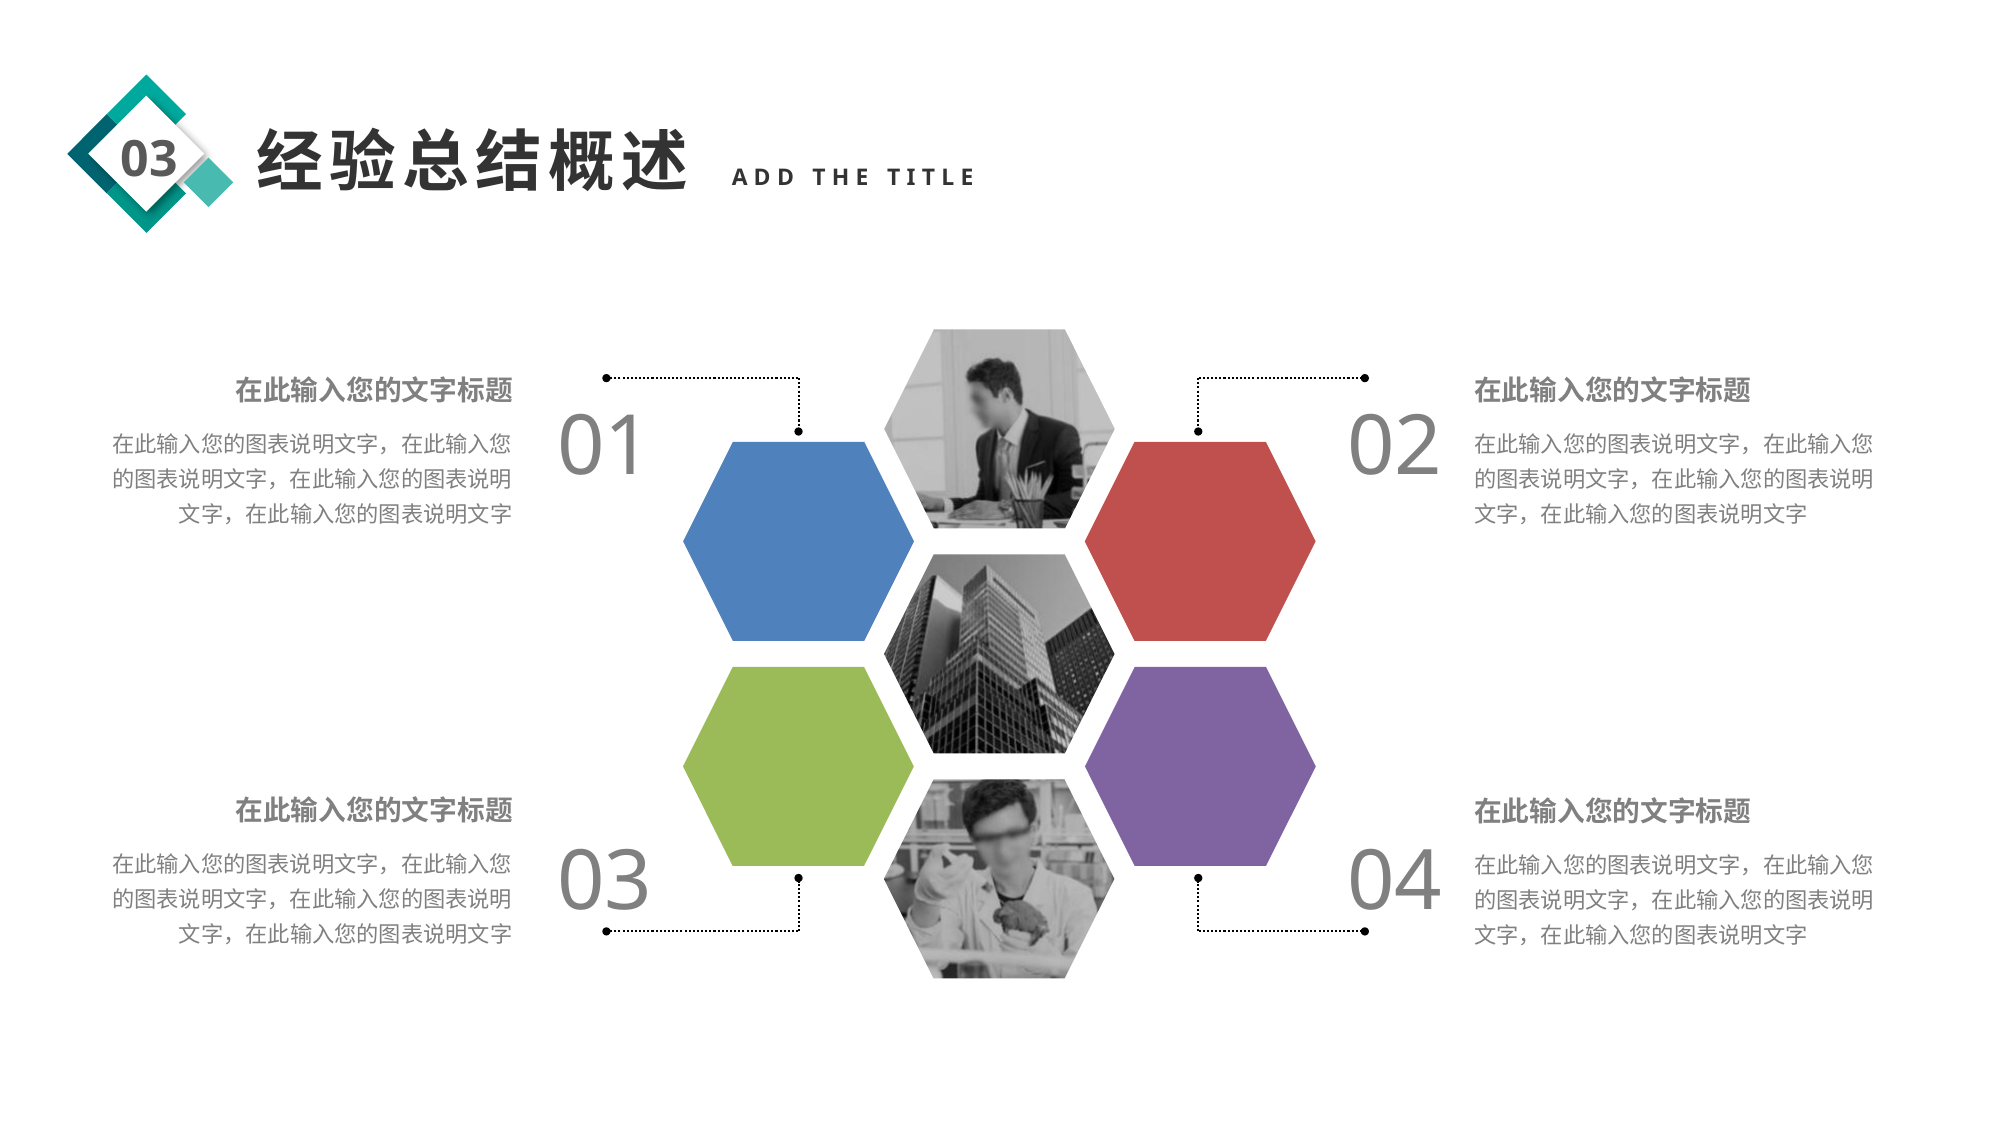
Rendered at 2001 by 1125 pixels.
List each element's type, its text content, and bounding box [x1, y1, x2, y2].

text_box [1198, 877, 1365, 932]
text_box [606, 378, 799, 432]
text_box [884, 554, 1115, 754]
text_box [681, 665, 915, 867]
text_box 在此输入您的文字标题 在此输入您的图表说明文字，在此输入您的图表说明文字，在此输入您的图表说明文字，在此输入您的图表说明文字 [86, 352, 533, 545]
text_box [1083, 440, 1317, 642]
text_box [681, 440, 916, 642]
text_box 01 [524, 383, 686, 499]
text_box 02 [1314, 383, 1476, 499]
text_box [884, 329, 1115, 529]
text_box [67, 74, 1019, 233]
text_box 03 [524, 818, 686, 934]
text_box 在此输入您的文字标题 在此输入您的图表说明文字，在此输入您的图表说明文字，在此输入您的图表说明文字，在此输入您的图表说明文字 [1454, 773, 1901, 967]
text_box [1198, 378, 1365, 432]
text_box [606, 877, 799, 932]
text_box 在此输入您的文字标题 在此输入您的图表说明文字，在此输入您的图表说明文字，在此输入您的图表说明文字，在此输入您的图表说明文字 [86, 772, 533, 966]
text_box [1083, 665, 1317, 867]
text_box 04 [1314, 818, 1476, 934]
text_box [883, 779, 1115, 979]
text_box 在此输入您的文字标题 在此输入您的图表说明文字，在此输入您的图表说明文字，在此输入您的图表说明文字，在此输入您的图表说明文字 [1454, 352, 1901, 545]
